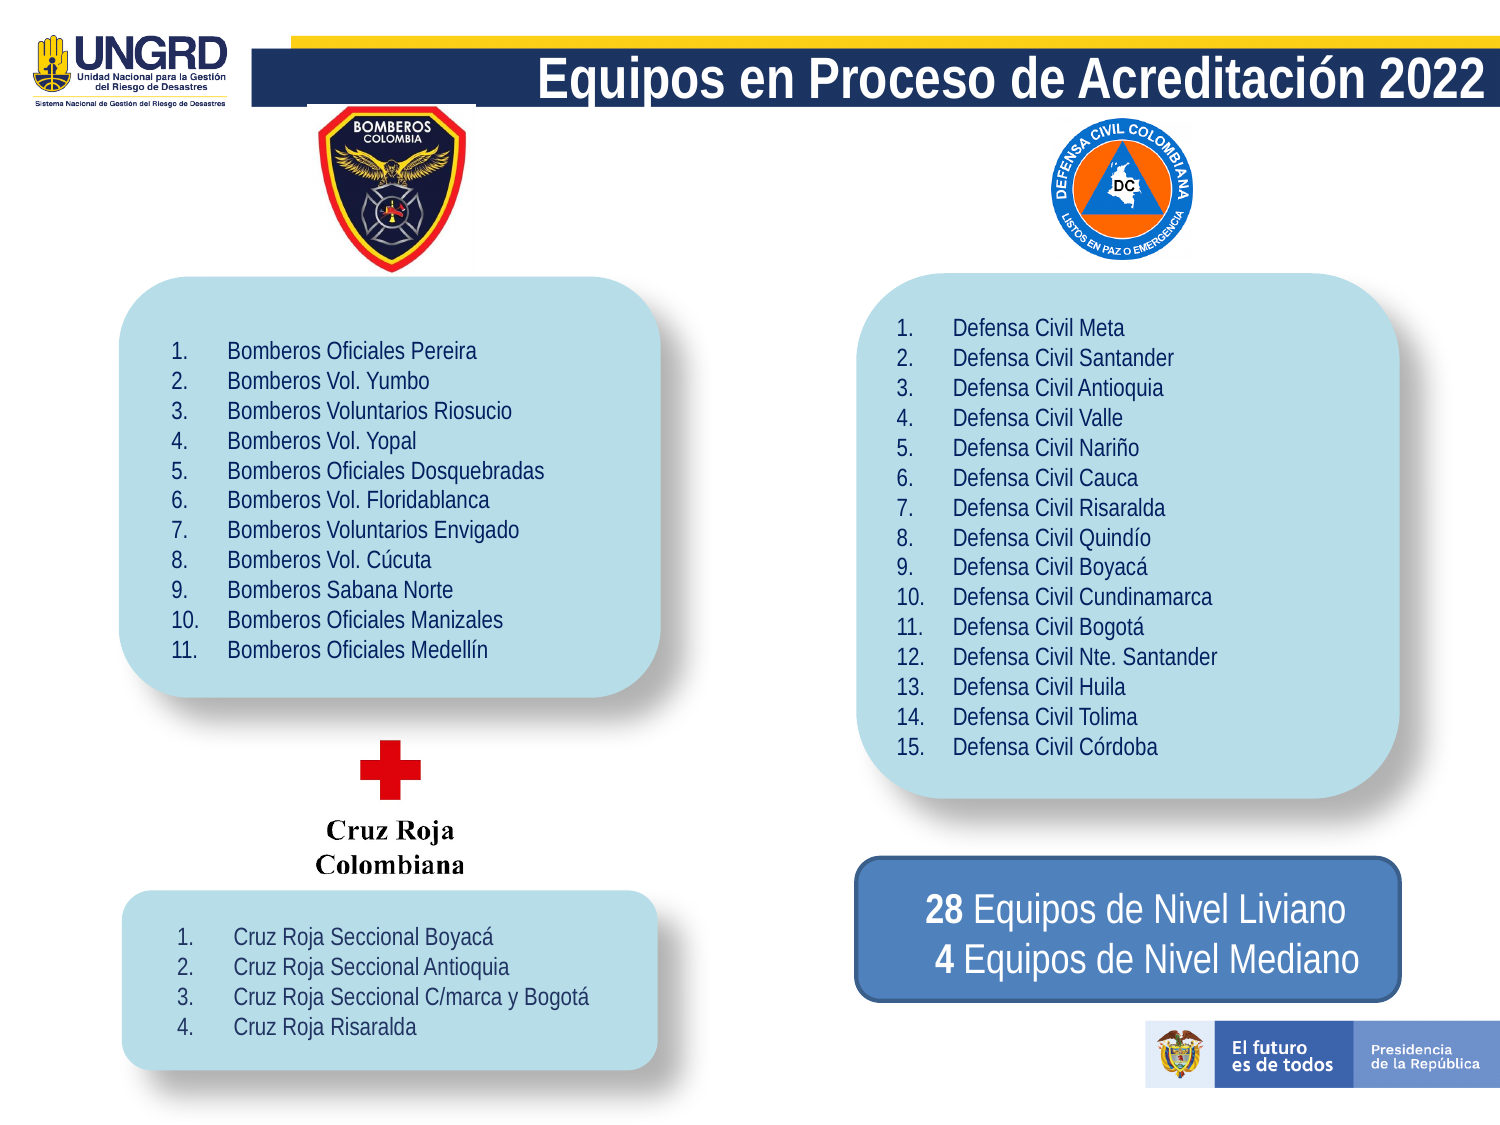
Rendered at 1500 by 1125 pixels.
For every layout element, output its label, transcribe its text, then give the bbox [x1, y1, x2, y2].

picture [0, 0, 1500, 1125]
text_box Cruz Roja Seccional Boyacá Cruz Roja Seccional Antioquia Cruz Roja Seccional C/marca y Bogotá Cruz Roja Risaralda [162, 913, 683, 1048]
text_box [116, 274, 663, 692]
title Equipos en Proceso de Acreditación 2022 [319, 51, 1500, 100]
text_box 28 Equipos de Nivel Liviano 4 Equipos de Nivel Mediano [854, 855, 1402, 1003]
text_box Bomberos Oficiales Pereira Bomberos Vol. Yumbo Bomberos Voluntarios Riosucio Bomberos Vol. Yopal Bomberos Oficiales Dosquebradas Bomberos Vol. Floridablanca Bomberos Voluntarios Envigado Bomberos Vol. Cúcuta Bomberos Sabana Norte Bomberos Oficiales Manizales Bomberos Oficiales Medellín [156, 297, 643, 701]
text_box [119, 888, 659, 1073]
text_box Defensa Civil Meta Defensa Civil Santander Defensa Civil Antioquia Defensa Civil Valle Defensa Civil Nariño Defensa Civil Cauca Defensa Civil Risaralda Defensa Civil Quindío Defensa Civil Boyacá Defensa Civil Cundinamarca Defensa Civil Bogotá Defensa Civil Nte. Santander Defensa Civil Huila Defensa Civil Tolima Defensa Civil Córdoba [854, 271, 1402, 801]
